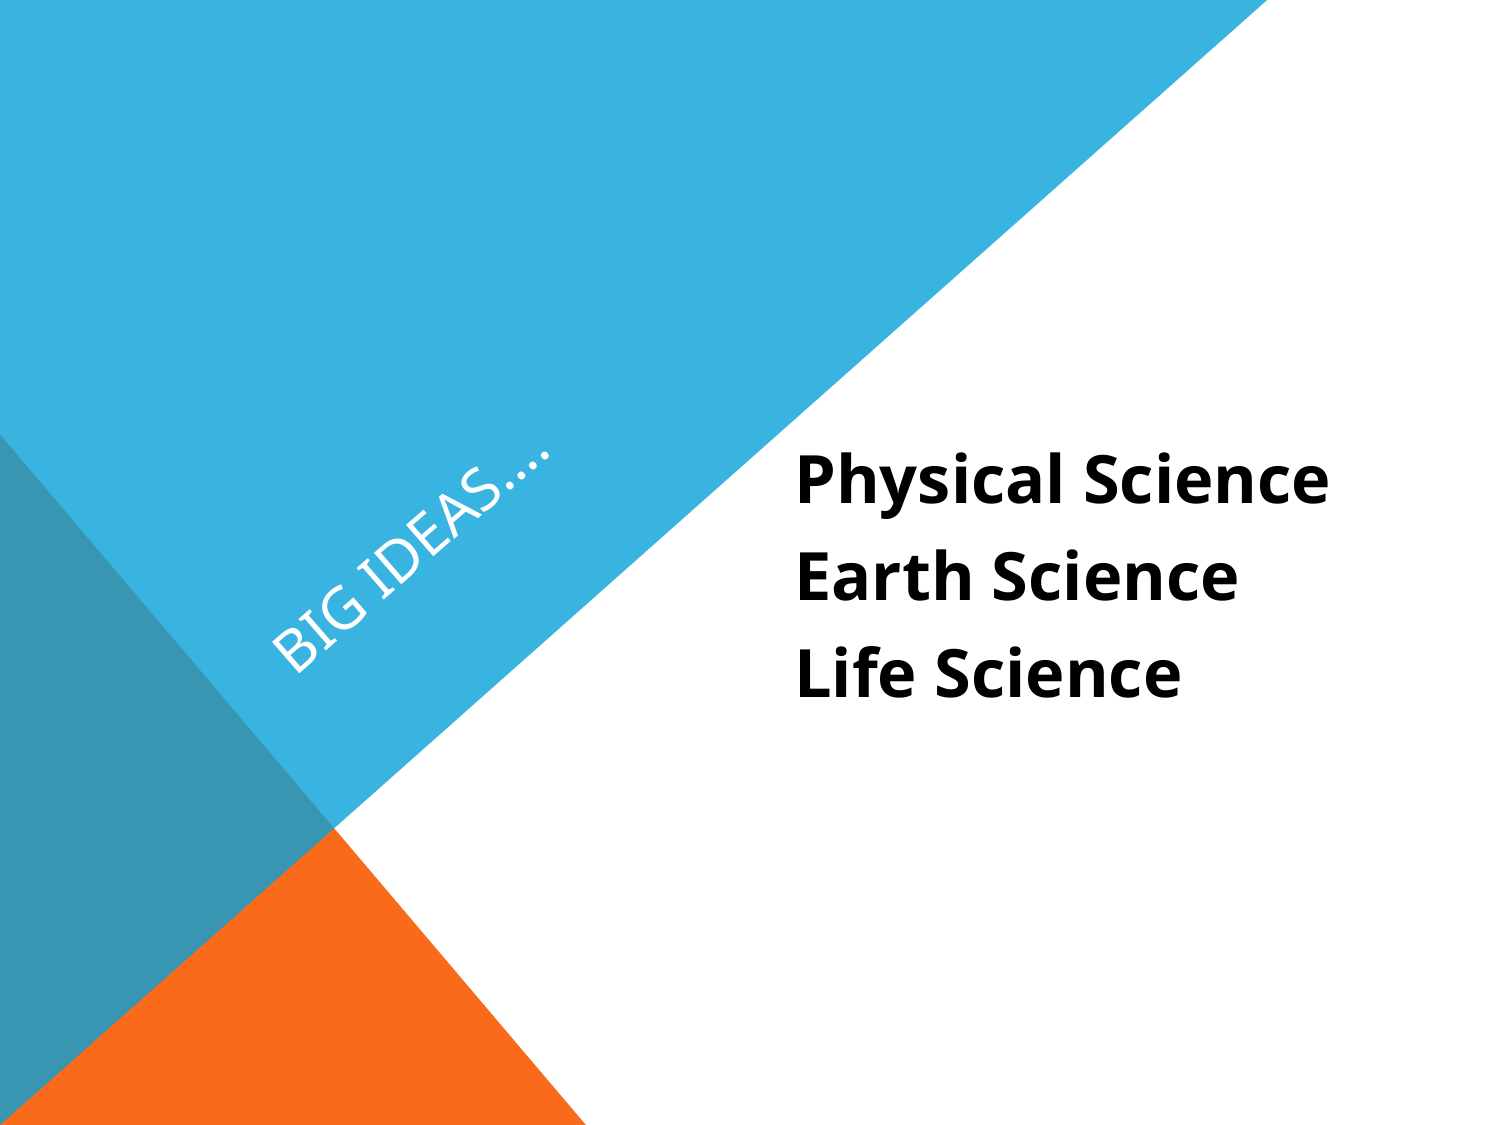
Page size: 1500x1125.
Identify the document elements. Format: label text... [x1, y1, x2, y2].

title Big ideas…. [174, 0, 938, 696]
list Physical Science Earth Science Life Science [779, 429, 1404, 975]
